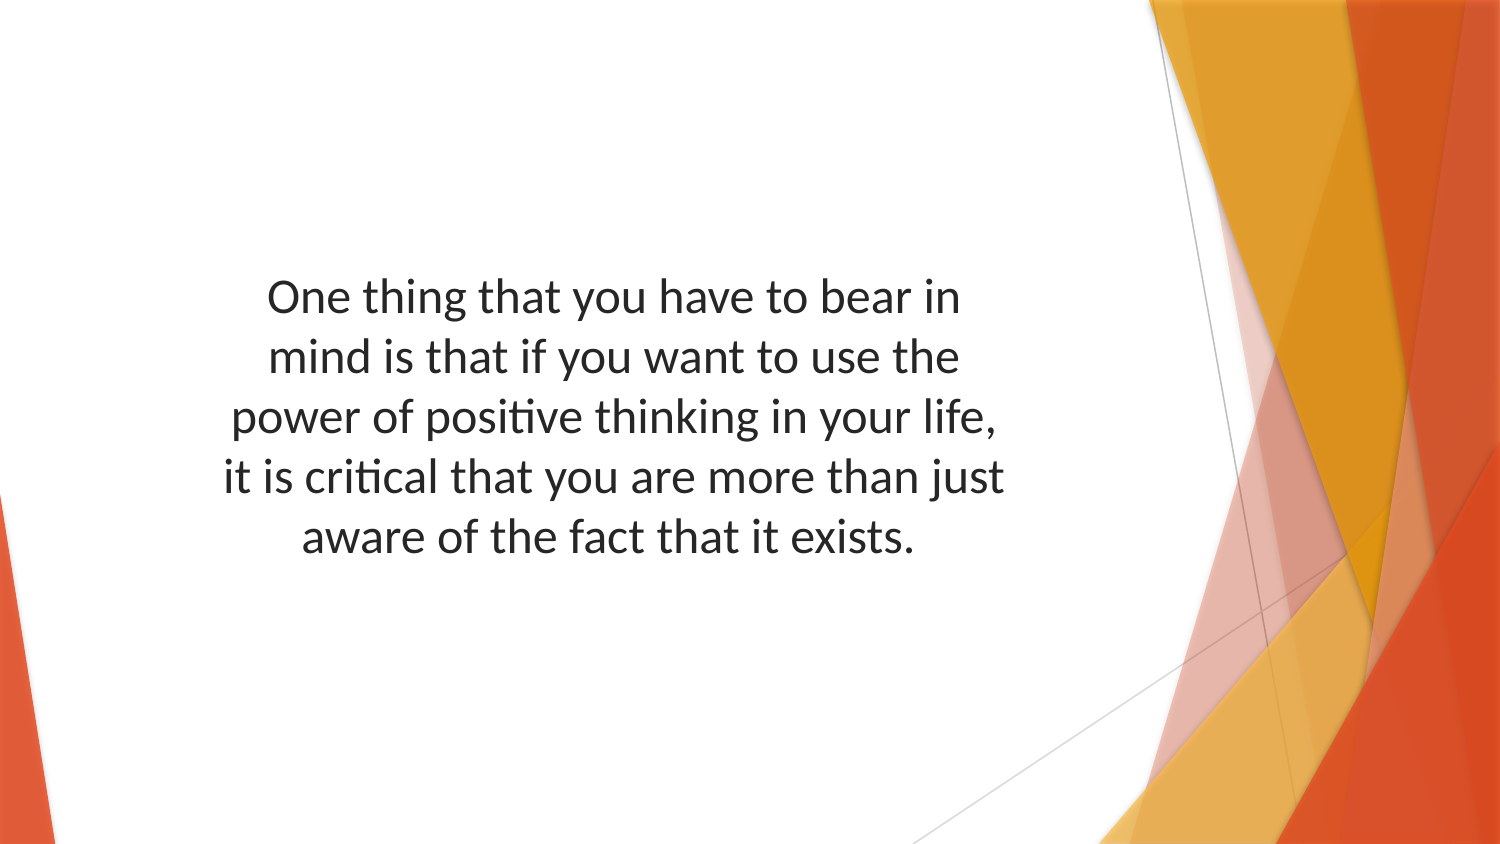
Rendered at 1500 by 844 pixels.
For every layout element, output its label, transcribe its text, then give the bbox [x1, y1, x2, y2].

list One thing that you have to bear in mind is that if you want to use the power of positive thinking in your life, it is critical that you are more than just aware of the fact that it exists. [206, 256, 1022, 729]
